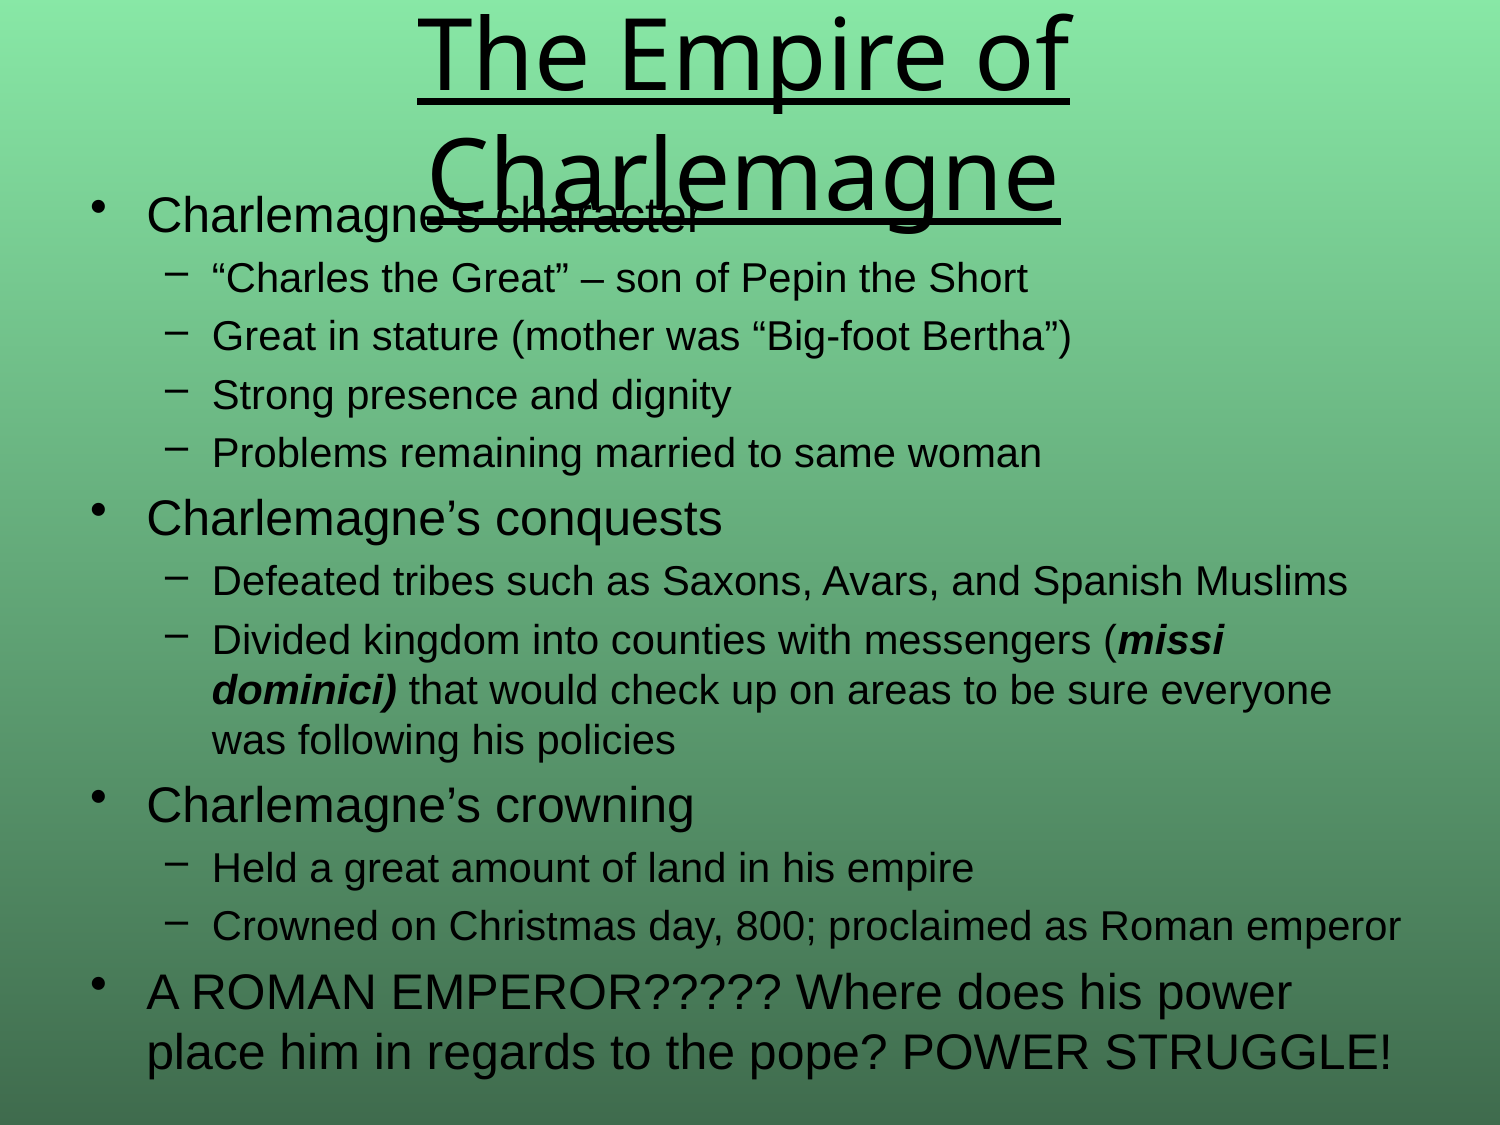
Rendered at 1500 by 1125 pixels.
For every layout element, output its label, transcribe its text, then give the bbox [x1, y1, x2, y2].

list Charlemagne’s character “Charles the Great” – son of Pepin the Short Great in stature (mother was “Big-foot Bertha”) Strong presence and dignity Problems remaining married to same woman Charlemagne’s conquests Defeated tribes such as Saxons, Avars, and Spanish Muslims Divided kingdom into counties with messengers (missi dominici) that would check up on areas to be sure everyone was following his policies Charlemagne’s crowning Held a great amount of land in his empire Crowned on Christmas day, 800; proclaimed as Roman emperor A ROMAN EMPEROR????? Where does his power place him in regards to the pope? POWER STRUGGLE! [74, 174, 1426, 1125]
title The Empire of Charlemagne [74, 44, 1413, 174]
